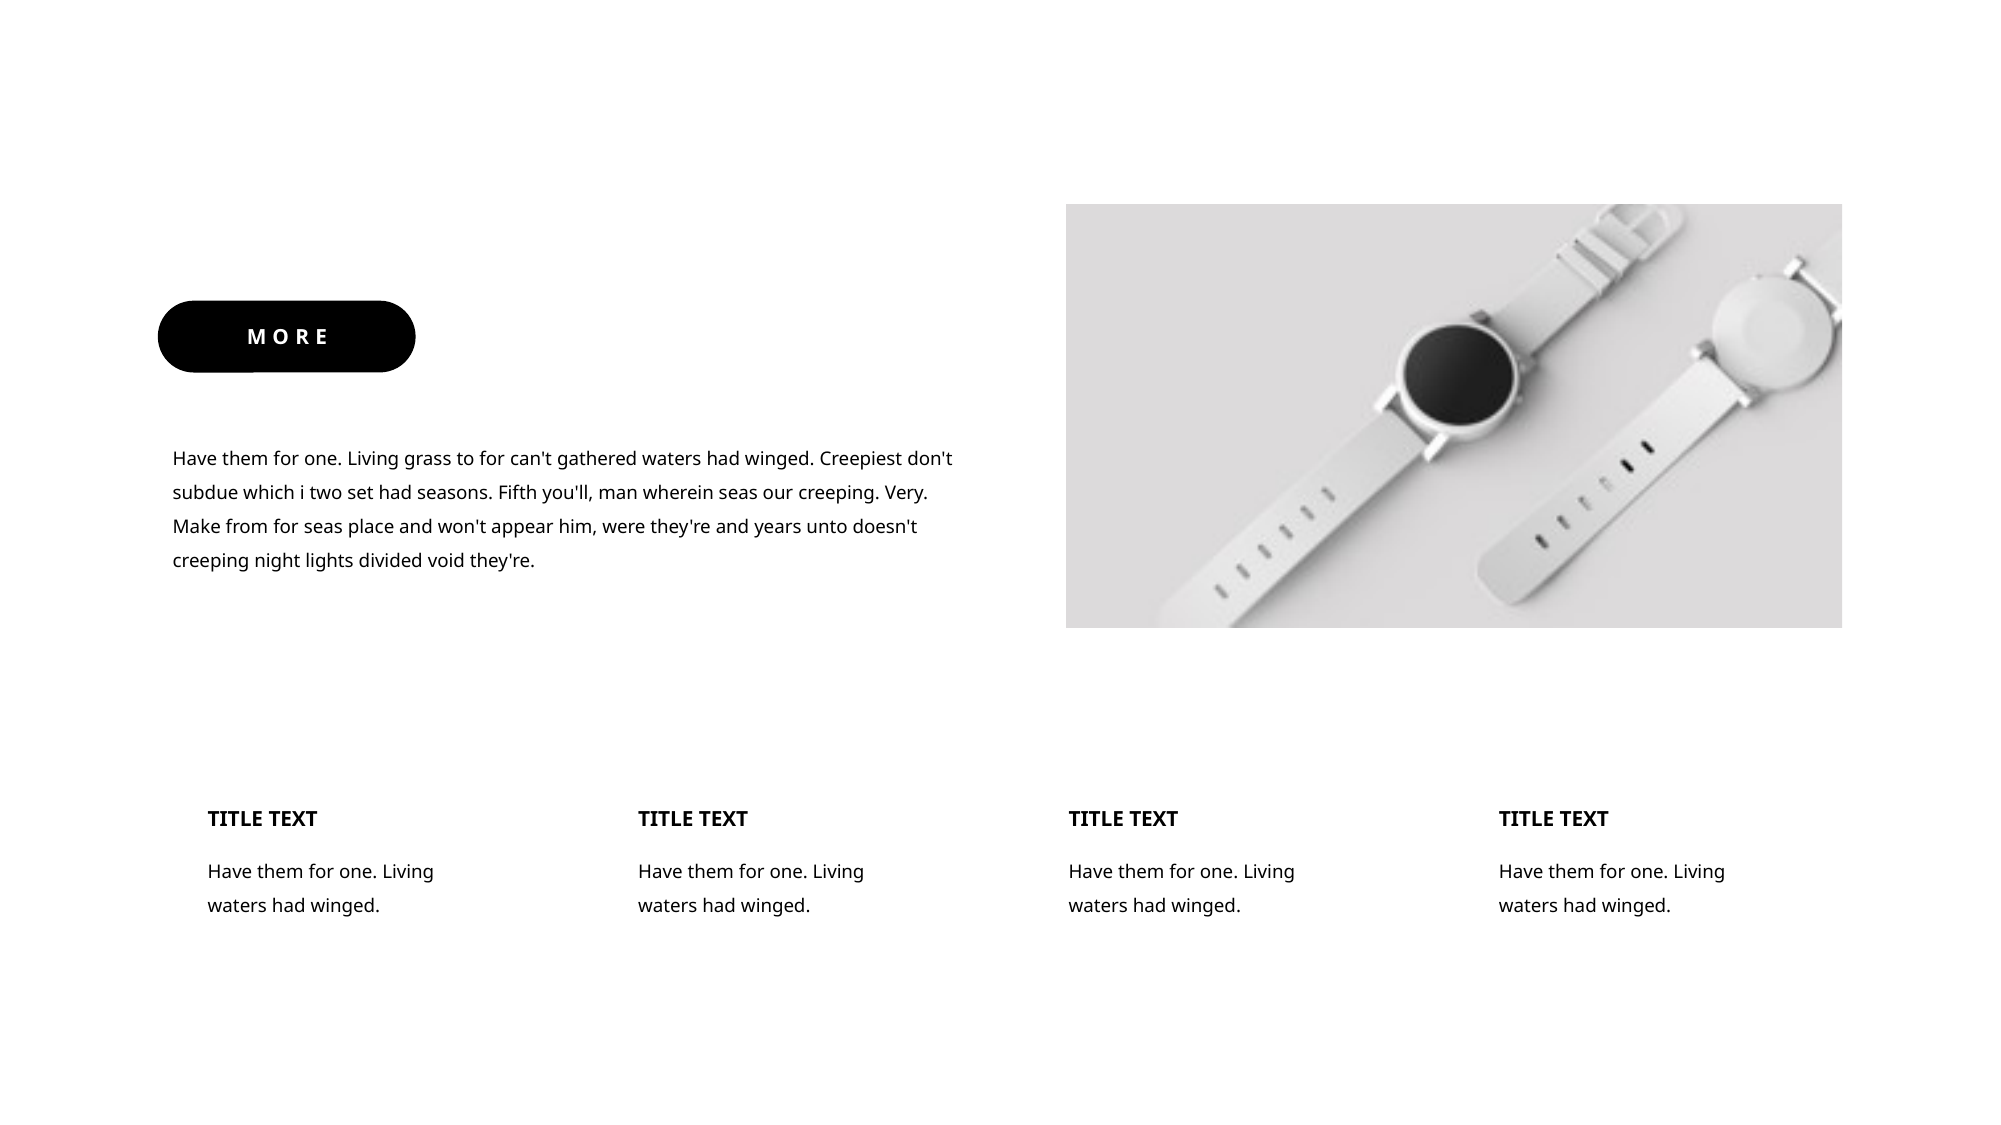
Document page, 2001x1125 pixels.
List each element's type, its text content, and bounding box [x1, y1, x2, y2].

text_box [1484, 797, 1758, 921]
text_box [1053, 797, 1328, 921]
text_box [623, 797, 897, 921]
picture [1066, 204, 1843, 629]
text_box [157, 300, 416, 373]
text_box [192, 797, 467, 921]
text_box Have them for one. Living grass to for can't gathered waters had winged. Creepiest don't subdue which i two set had seasons. Fifth you'll, man wherein seas our creeping. Very. Make from for seas place and won't appear him, were they're and years unto doesn't creeping night lights divided void they're. [157, 428, 986, 579]
